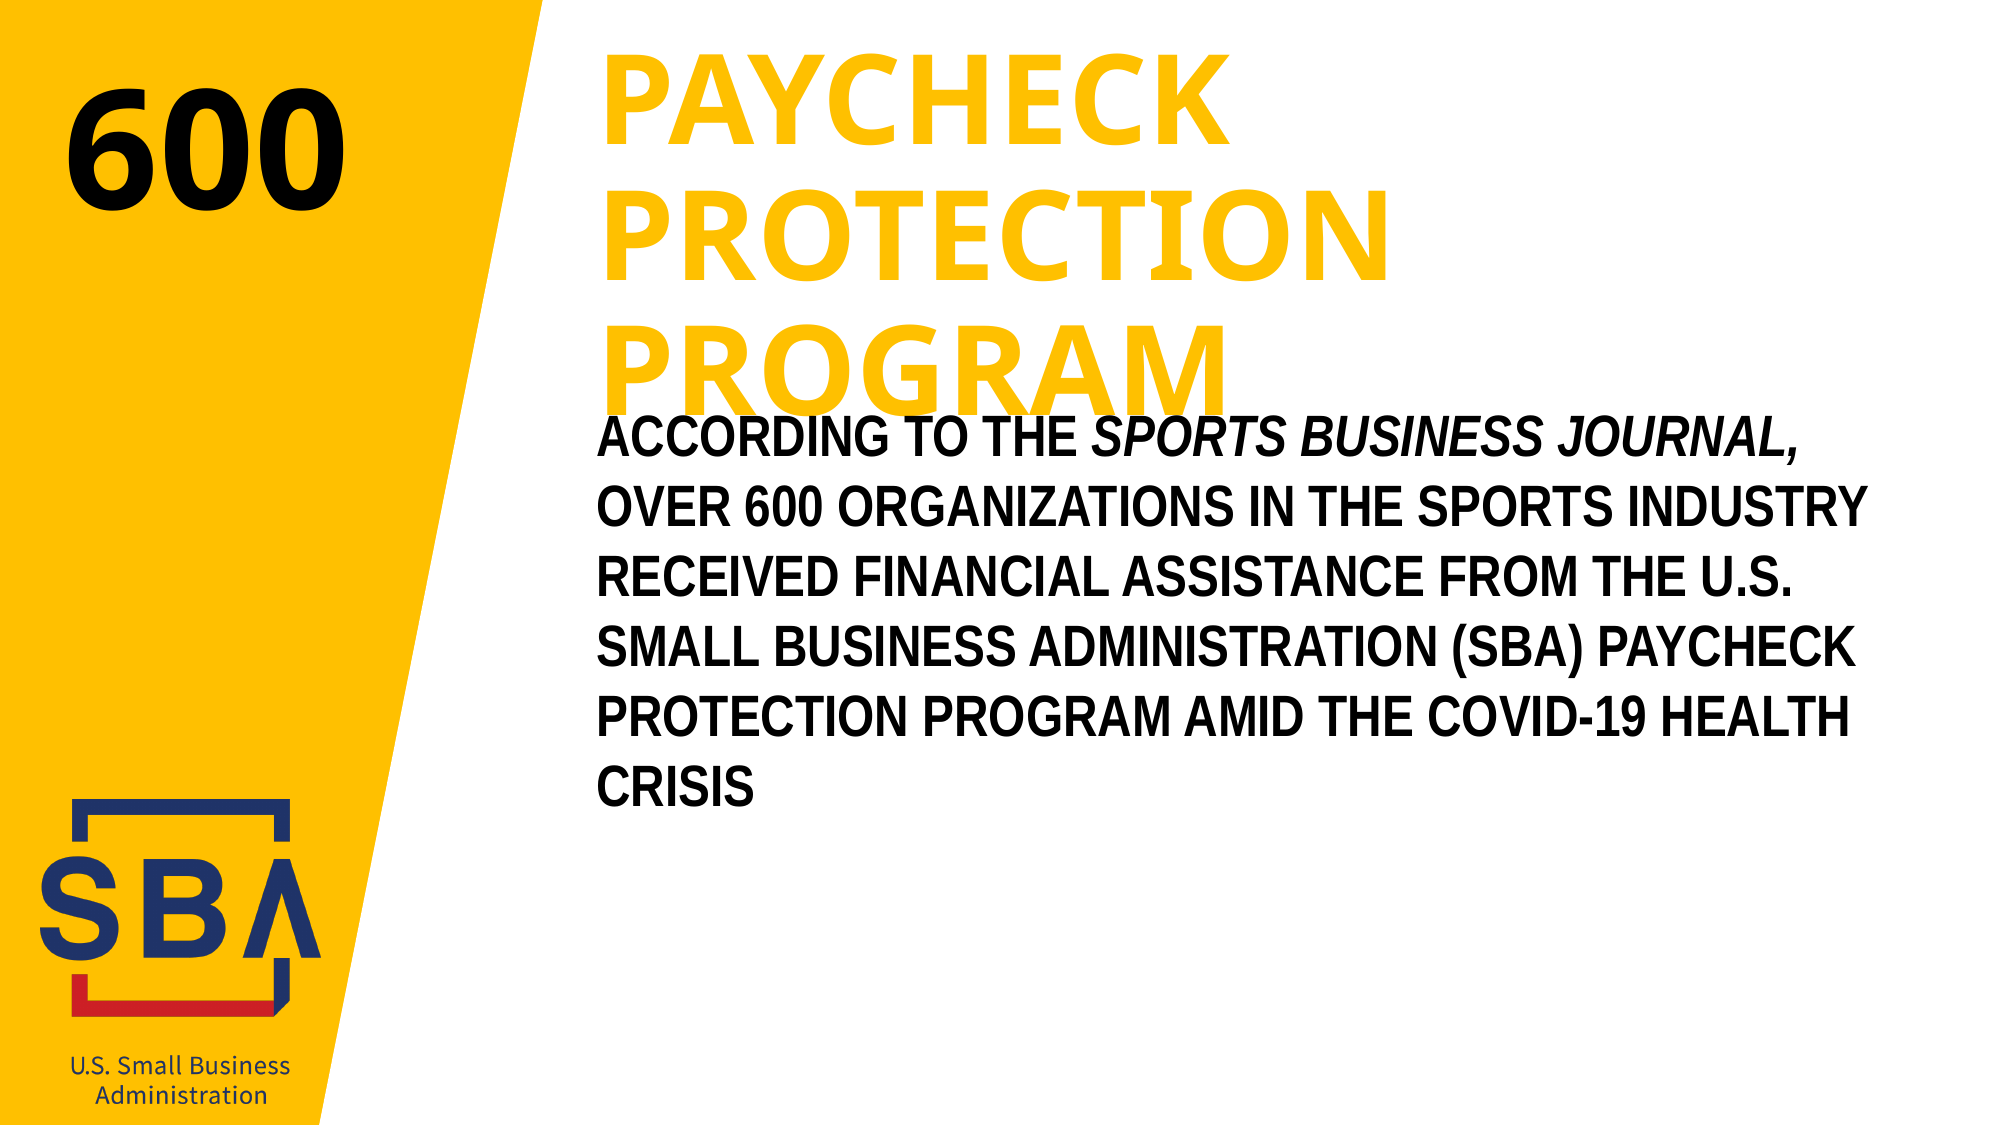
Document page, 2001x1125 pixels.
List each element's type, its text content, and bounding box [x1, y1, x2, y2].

text_box [0, 0, 542, 1125]
text_box according to the Sports Business Journal, over 600 organizations in the sports industry received financial assistance from the U.s. small business administration (SBA) paycheck protection program amid the covid-19 health crisis [581, 390, 1897, 508]
text_box [319, 0, 1216, 1125]
text_box PAYCHECK PROTECTION PROGRAM [581, 27, 1924, 145]
picture [40, 799, 321, 1104]
text_box 600 [49, 35, 442, 251]
